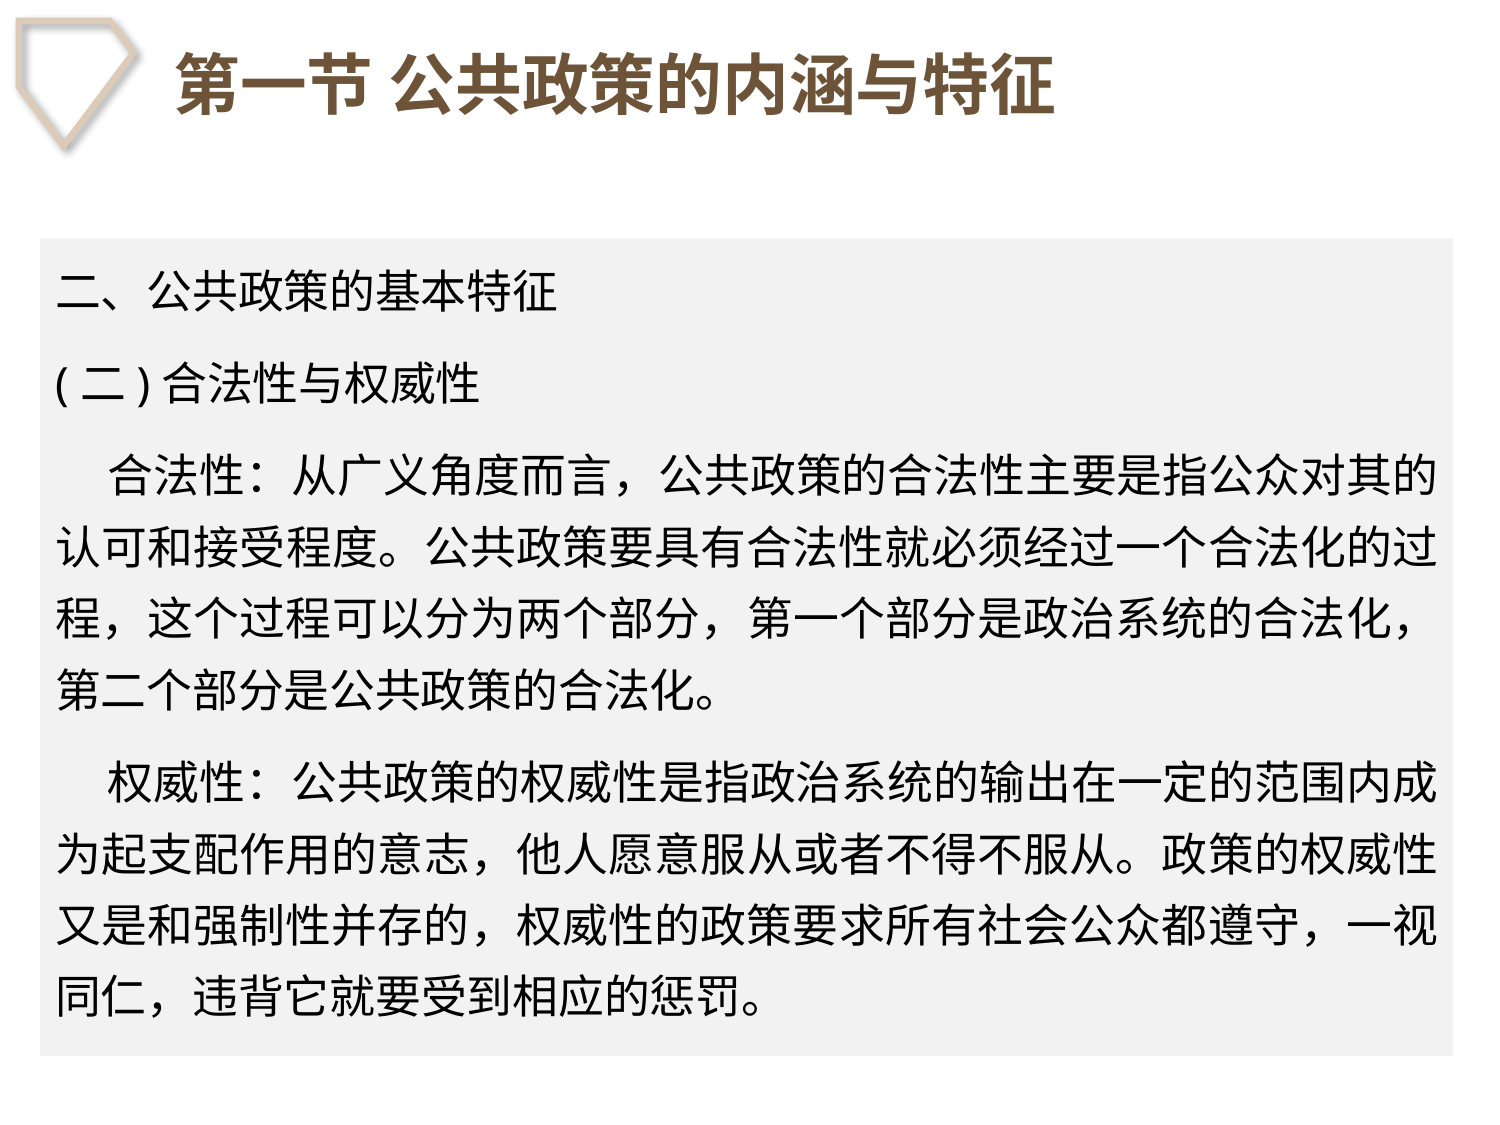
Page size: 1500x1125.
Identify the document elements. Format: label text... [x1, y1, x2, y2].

title 第一节 公共政策的内涵与特征 [158, 18, 1456, 159]
list 二、公共政策的基本特征 (二)合法性与权威性 合法性：从广义角度而言，公共政策的合法性主要是指公众对其的认可和接受程度。公共政策要具有合法性就必须经过一个合法化的过程，这个过程可以分为两个部分，第一个部分是政治系统的合法化，第二个部分是公共政策的合法化。 权威性：公共政策的权威性是指政治系统的输出在一定的范围内成为起支配作用的意志，他人愿意服从或者不得不服从。政策的权威性又是和强制性并存的，权威性的政策要求所有社会公众都遵守，一视同仁，违背它就要受到相应的惩罚。 [40, 238, 1454, 1057]
